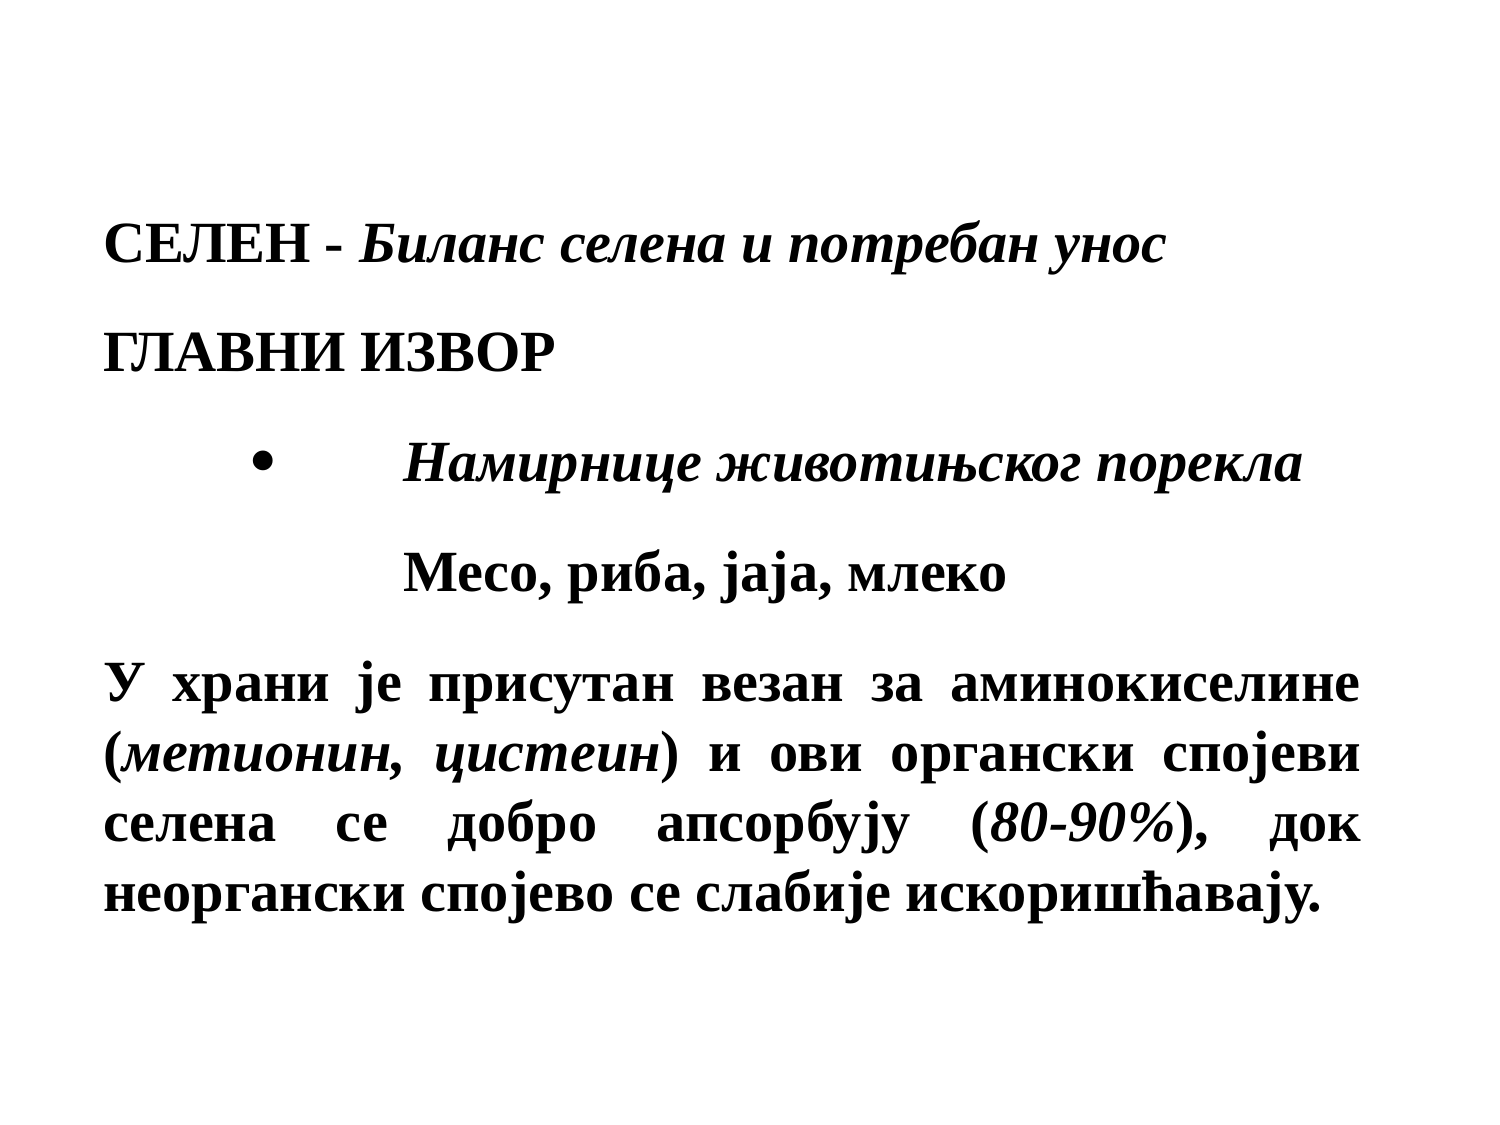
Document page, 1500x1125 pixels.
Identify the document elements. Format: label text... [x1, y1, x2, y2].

text_box СЕЛЕН - Биланс селена и потребан унос ГЛАВНИ ИЗВОР · Намирнице животињског порекла Месо, риба, јаја, млеко У храни је присутан везан за аминокиселине (метионин, цистеин) и ови органски спојеви селена се добро апсорбују (80-90%), док неоргански спојево се слабије искоришћавају. [88, 196, 1376, 931]
